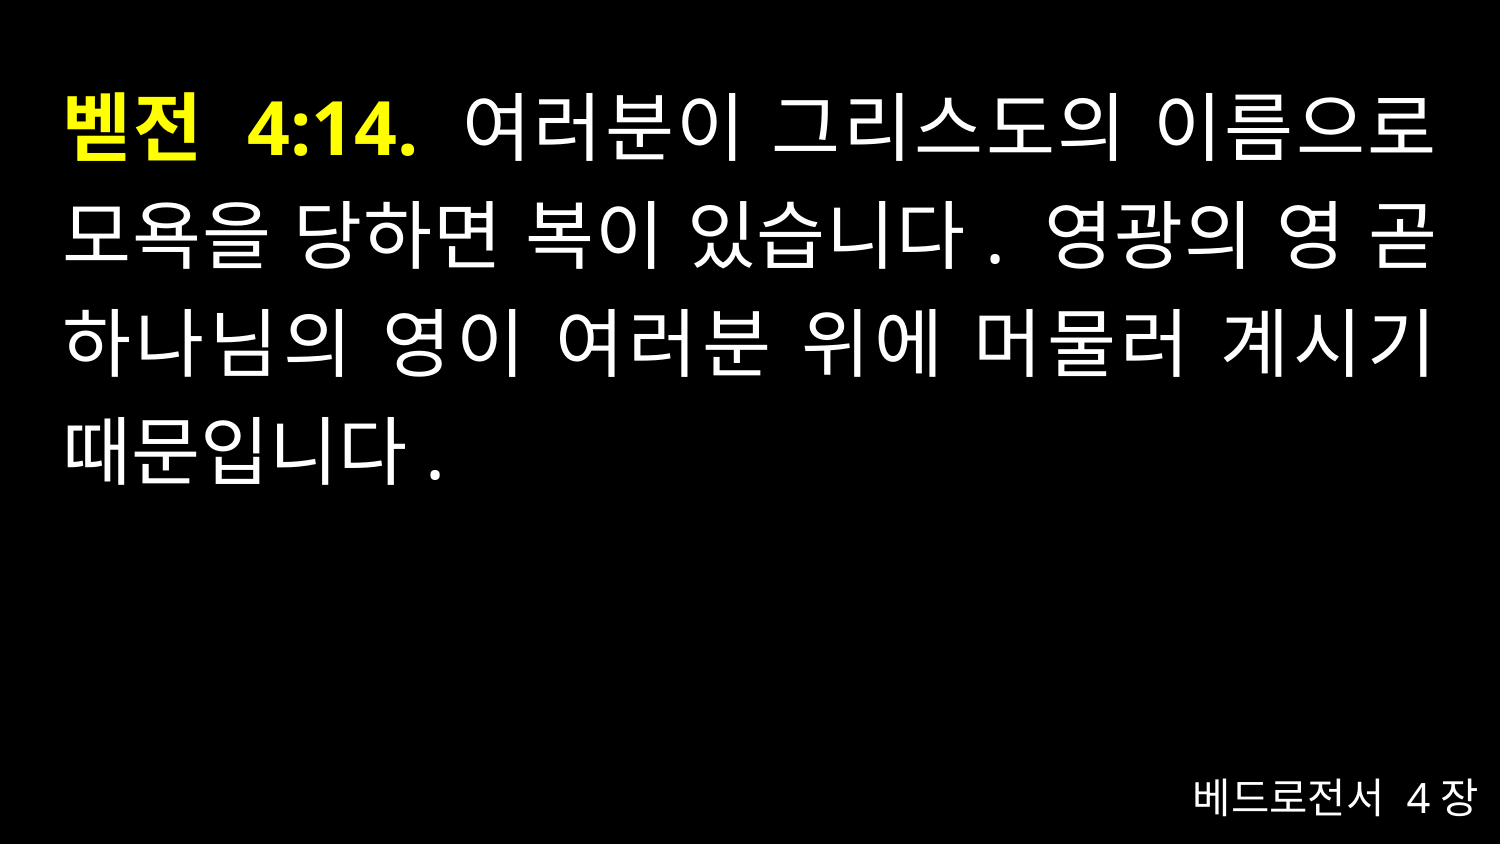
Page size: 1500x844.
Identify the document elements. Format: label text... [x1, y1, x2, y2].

title 벧전 4:14. 여러분이 그리스도의 이름으로 모욕을 당하면 복이 있습니다. 영광의 영 곧 하나님의 영이 여러분 위에 머물러 계시기 때문입니다. [0, 0, 1500, 844]
subtitle 베드로전서 4장 [916, 770, 1500, 844]
